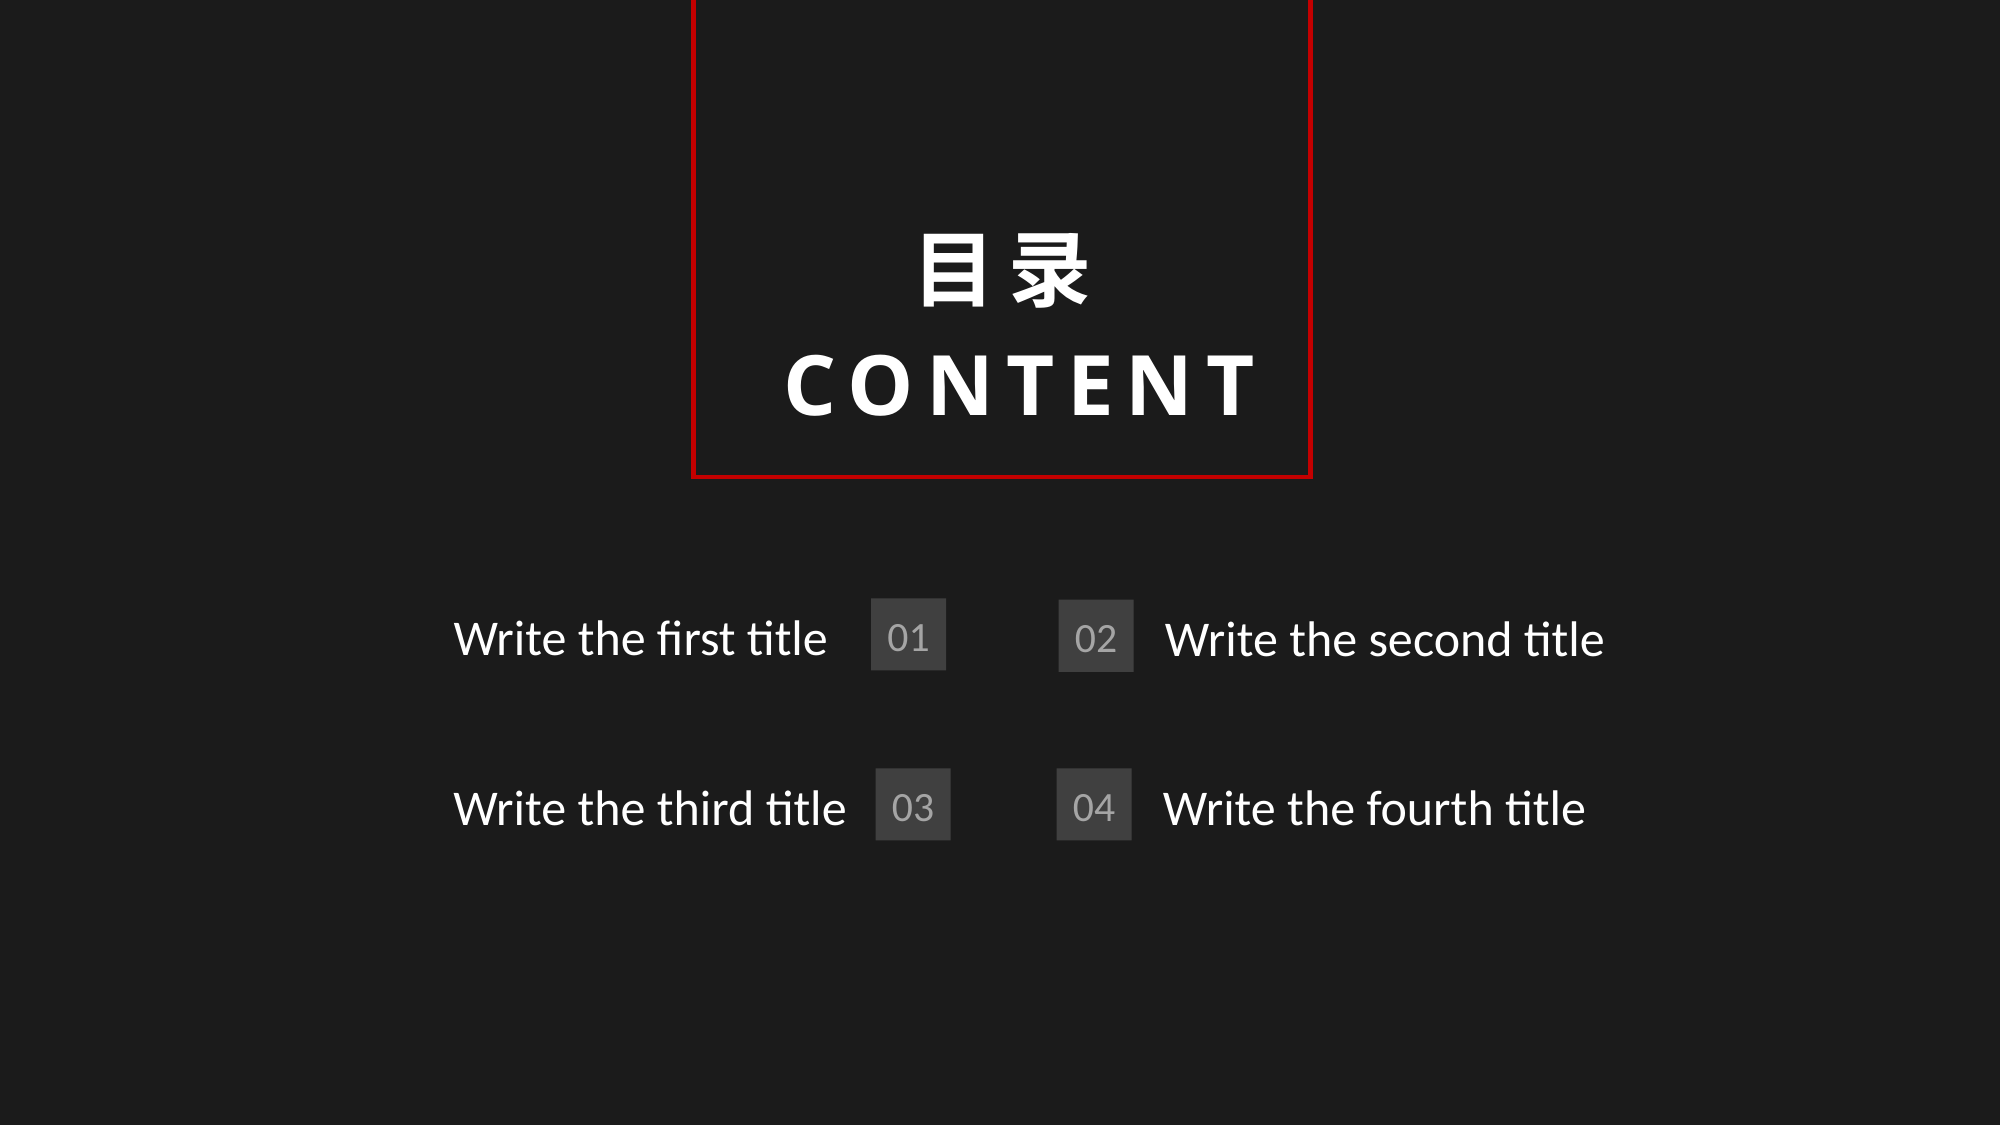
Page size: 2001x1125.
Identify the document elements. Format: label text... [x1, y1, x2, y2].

text_box Write the first title [438, 597, 858, 673]
text_box 目录 [897, 209, 1107, 325]
text_box Write the second title [1150, 599, 1669, 674]
text_box 02 [1058, 599, 1135, 673]
text_box [0, 0, 2000, 1125]
text_box 03 [905, 767, 952, 842]
text_box 01 [870, 597, 947, 671]
text_box [693, 0, 1311, 478]
text_box CONTENT [768, 324, 1270, 440]
text_box 04 [1056, 767, 1133, 842]
text_box Write the third title [438, 767, 905, 843]
text_box Write the fourth title [1148, 767, 1641, 843]
